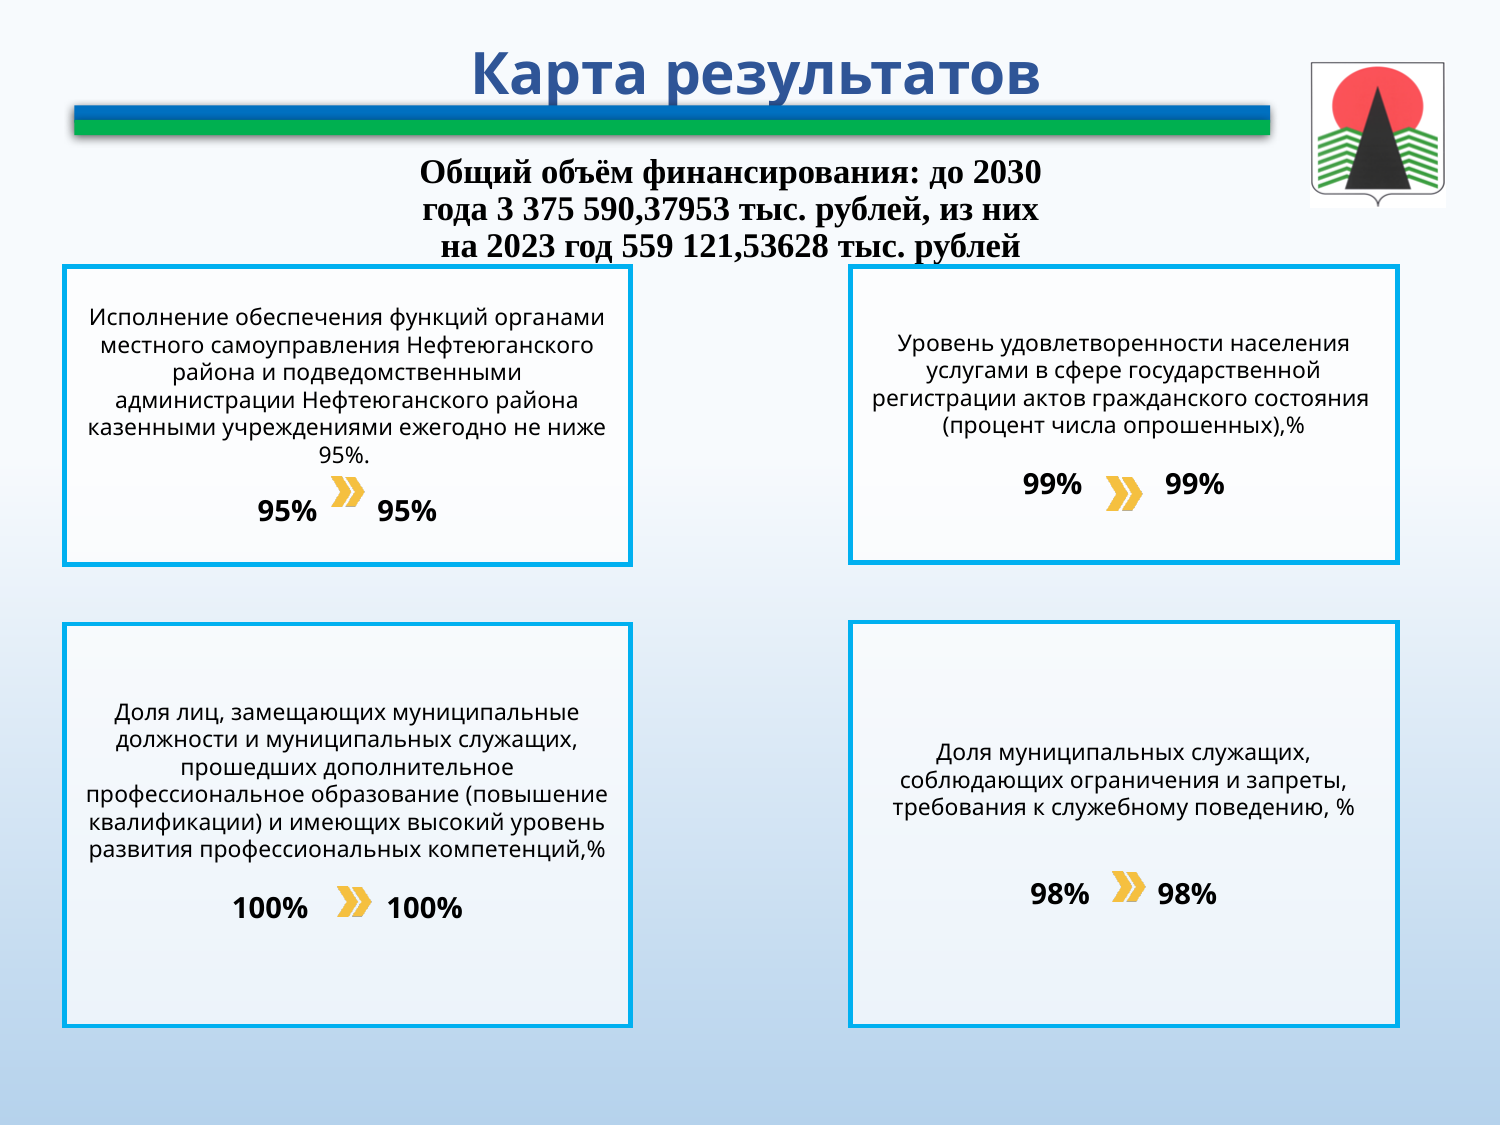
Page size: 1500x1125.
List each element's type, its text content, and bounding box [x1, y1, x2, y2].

text_box Доля муниципальных служащих, соблюдающих ограничения и запреты, требования к служебному поведению, % 98% 98% [850, 621, 1398, 1027]
text_box Исполнение обеспечения функций органами местного самоуправления Нефтеюганского района и подведомственными администрации Нефтеюганского района казенными учреждениями ежегодно не ниже 95%. 95% 95% [63, 265, 632, 565]
picture [1310, 61, 1446, 208]
picture [1105, 476, 1143, 511]
picture [1111, 871, 1146, 902]
picture [330, 476, 365, 507]
title Карта результатов [455, 35, 1221, 100]
text_box Уровень удовлетворенности населения услугами в сфере государственной регистрации актов гражданского состояния (процент числа опрошенных),% 99% 99% [850, 265, 1398, 564]
subtitle Общий объём финансирования: до 2030 года 3 375 590,37953 тыс. рублей, из них на 2023 год 559 121,53628 тыс. рублей [385, 146, 1076, 304]
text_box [74, 105, 1271, 135]
picture [336, 886, 372, 917]
text_box Доля лиц, замещающих муниципальные должности и муниципальных служащих, прошедших дополнительное профессиональное образование (повышение квалификации) и имеющих высокий уровень развития профессиональных компетенций,% 100% 100% [63, 623, 632, 1027]
